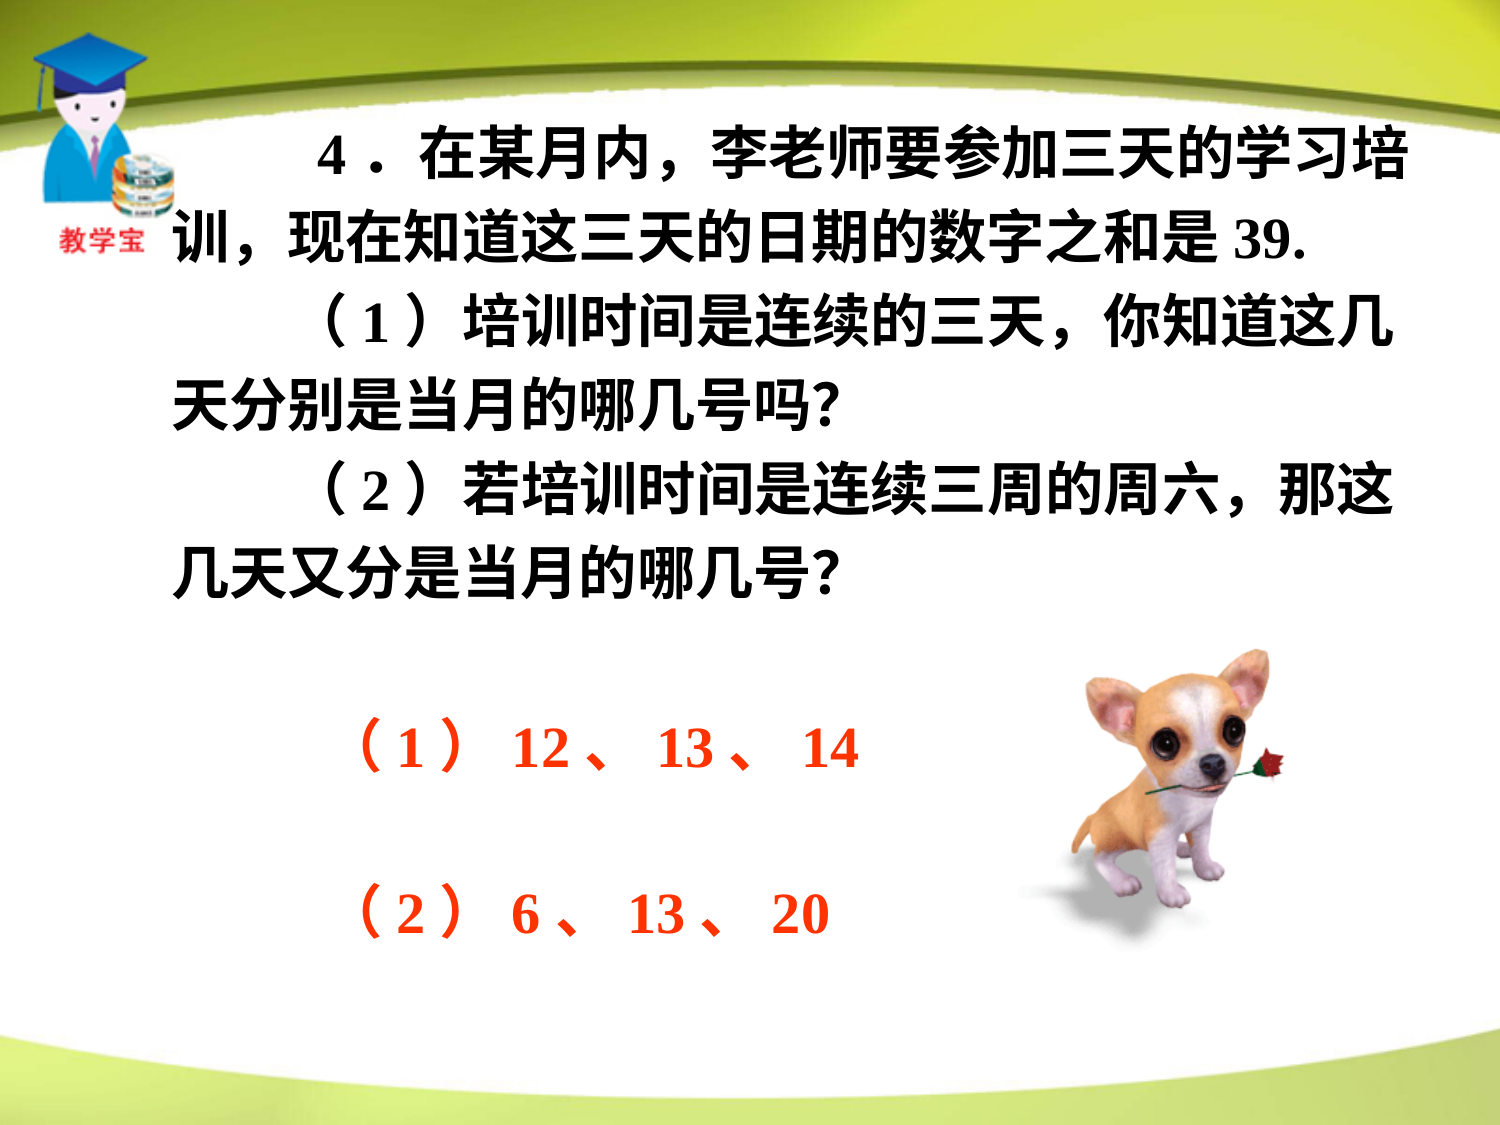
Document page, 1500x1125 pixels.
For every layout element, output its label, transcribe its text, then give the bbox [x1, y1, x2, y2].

text_box （1）12、13、14 [309, 701, 966, 786]
picture [0, 0, 1500, 1125]
text_box 4．在某月内，李老师要参加三天的学习培训，现在知道这三天的日期的数字之和是39. （1）培训时间是连续的三天，你知道这几天分别是当月的哪几号吗？ （2）若培训时间是连续三周的周六，那这几天又分是当月的哪几号？ [99, 95, 1438, 614]
text_box （2）6、13、20 [309, 867, 966, 953]
